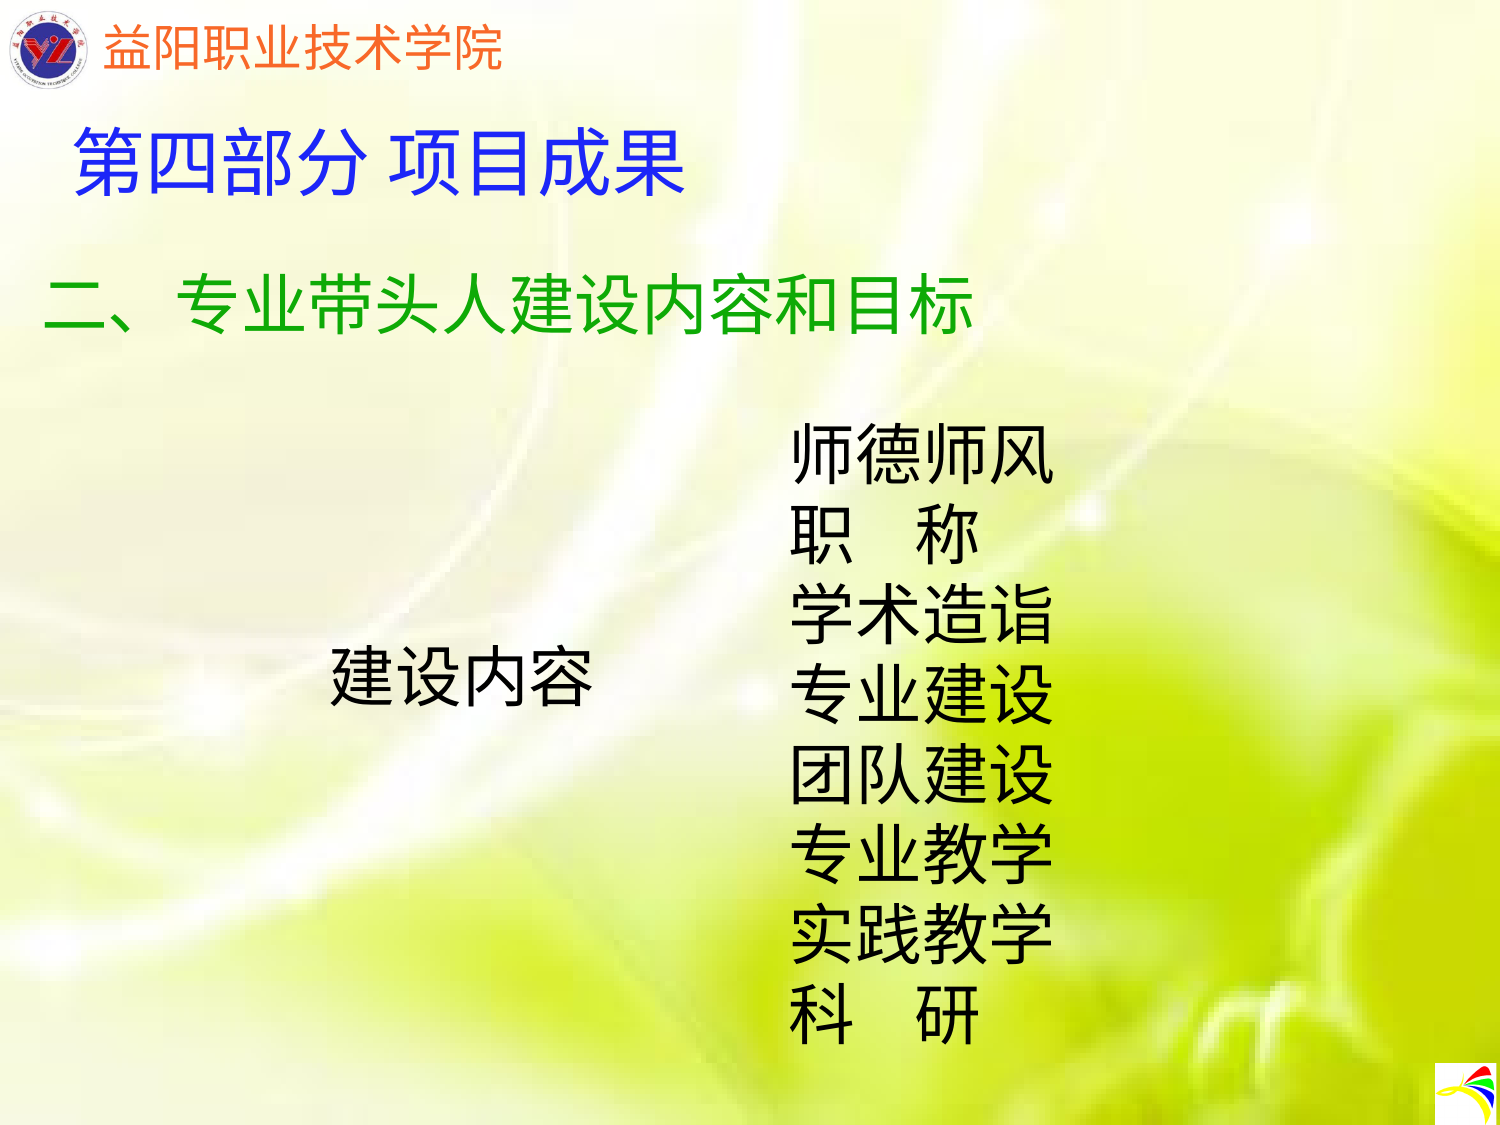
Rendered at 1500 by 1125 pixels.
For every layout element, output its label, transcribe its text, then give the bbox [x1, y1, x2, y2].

text_box 师德师风 职 称 学术造诣 专业建设 团队建设 专业教学 实践教学 科 研 [773, 342, 1105, 1123]
text_box 第四部分 项目成果 [13, 113, 744, 208]
text_box 二、专业带头人建设内容和目标 [26, 255, 1164, 350]
picture [0, 0, 1500, 1125]
text_box 建设内容 [313, 591, 643, 757]
